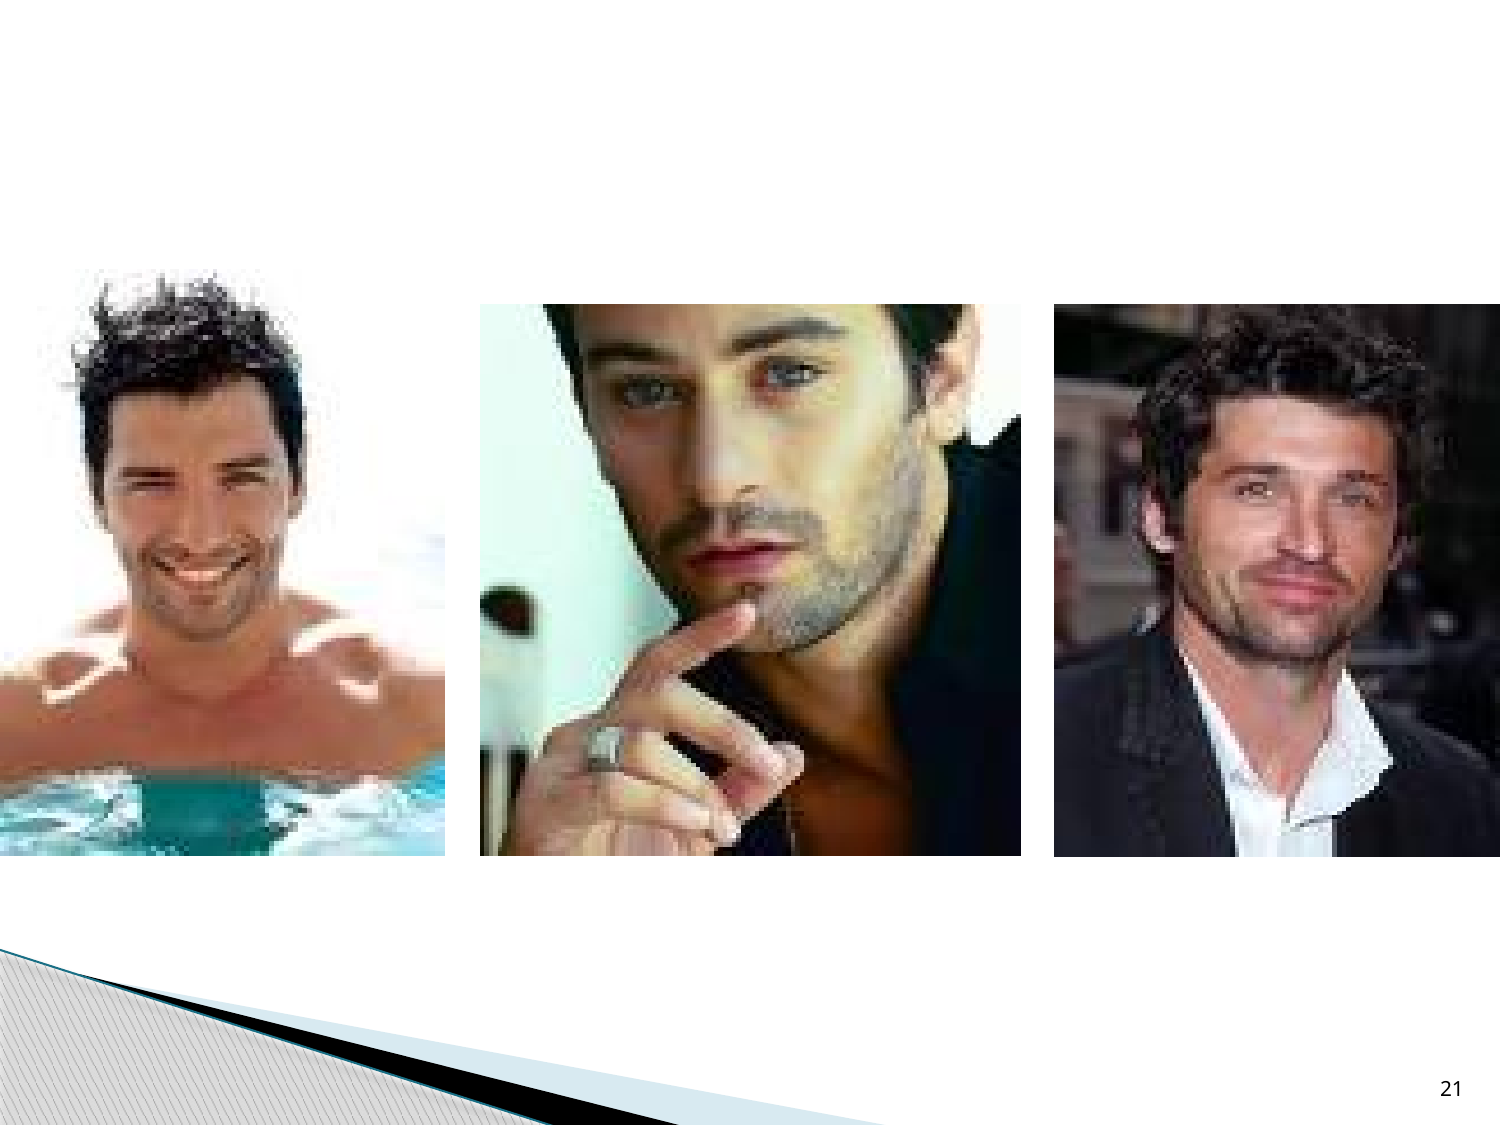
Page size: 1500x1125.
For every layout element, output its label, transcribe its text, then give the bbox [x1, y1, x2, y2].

slide_number 21 [1418, 1051, 1479, 1112]
picture [1054, 304, 1500, 857]
picture [480, 304, 1022, 856]
picture [0, 269, 445, 856]
